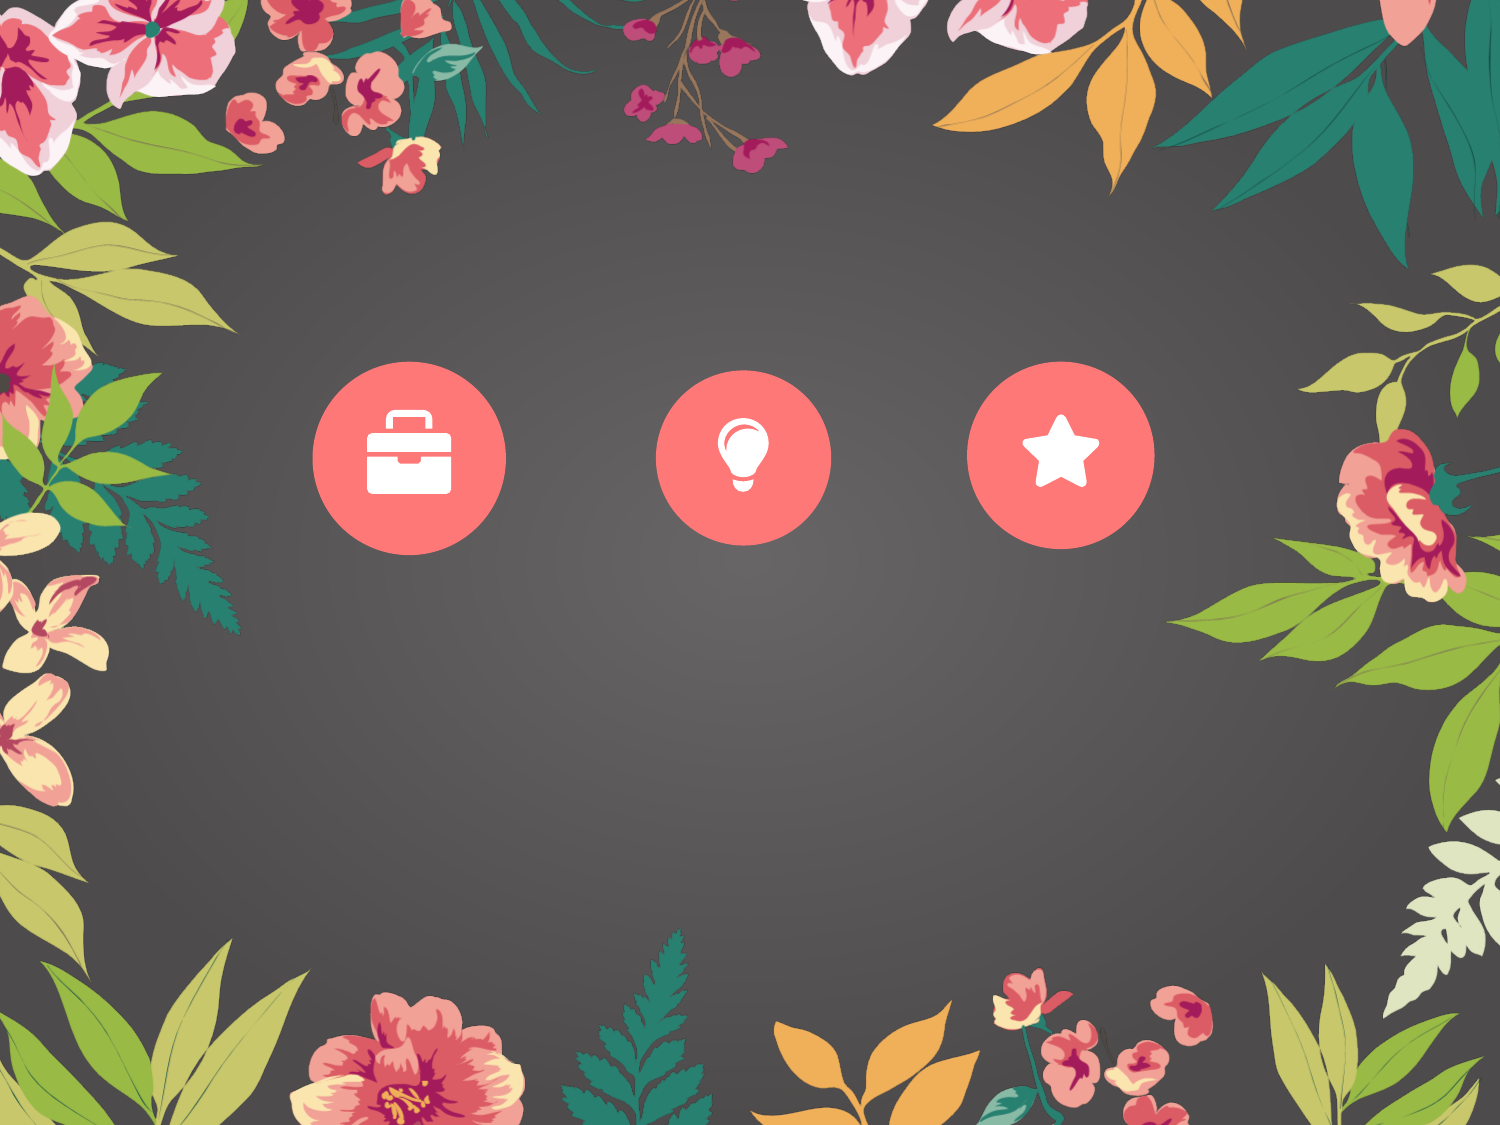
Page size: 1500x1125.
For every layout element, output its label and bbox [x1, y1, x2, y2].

picture [0, 0, 1500, 1125]
text_box [312, 361, 1155, 556]
